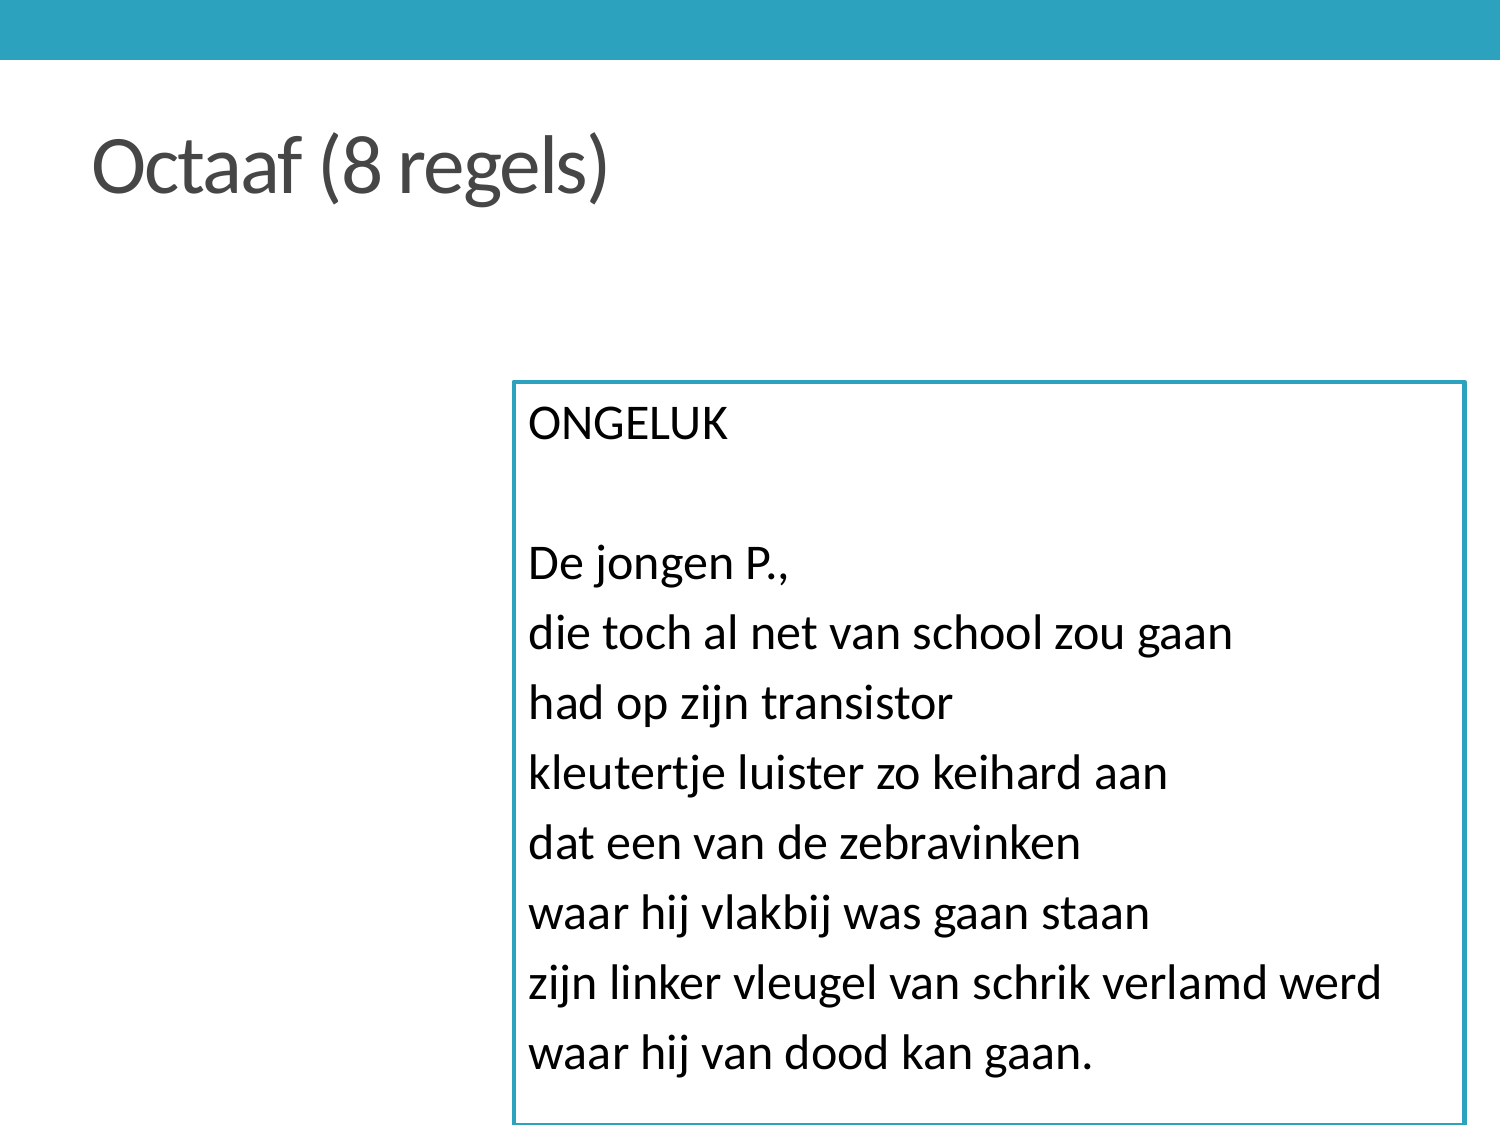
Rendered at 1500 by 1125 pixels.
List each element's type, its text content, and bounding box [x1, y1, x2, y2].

title Octaaf (8 regels) [76, 66, 1427, 254]
list ONGELUK De jongen P., die toch al net van school zou gaan had op zijn transistor kleutertje luister zo keihard aan dat een van de zebravinken waar hij vlakbij was gaan staan zijn linker vleugel van schrik verlamd werd waar hij van dood kan gaan. [512, 380, 1467, 1125]
